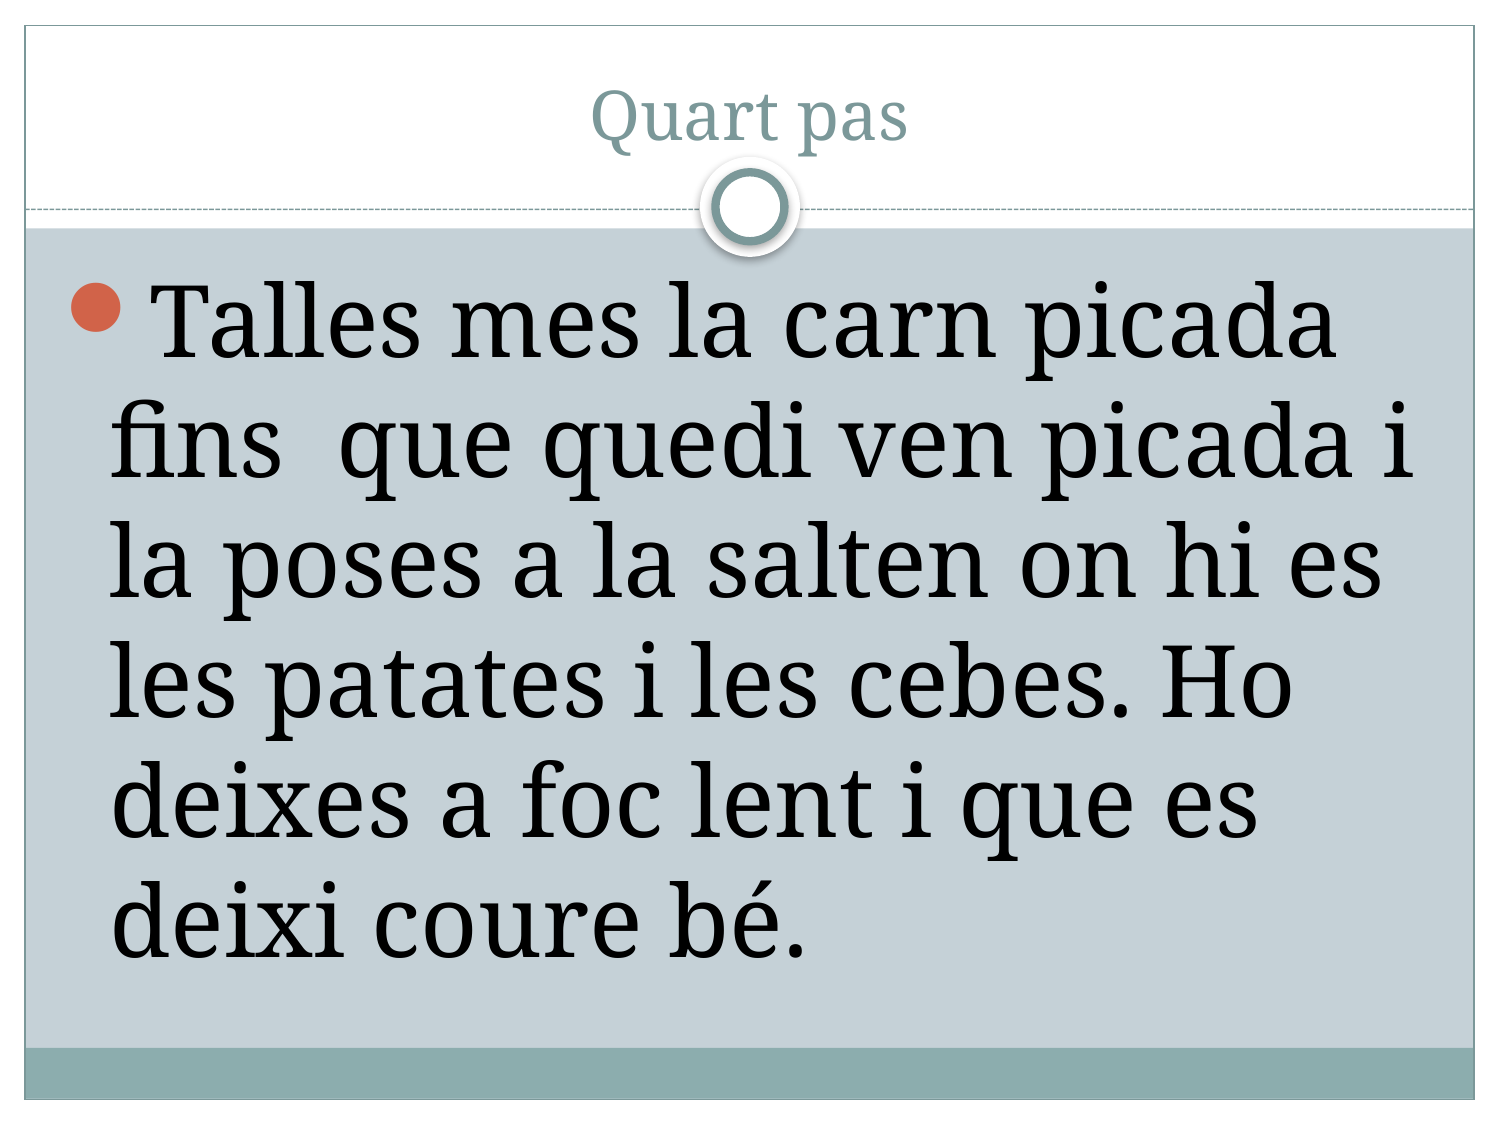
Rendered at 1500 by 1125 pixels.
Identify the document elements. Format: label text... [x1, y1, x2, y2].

list Talles mes la carn picada fins que quedi ven picada i la poses a la salten on hi es les patates i les cebes. Ho deixes a foc lent i que es deixi coure bé. [49, 250, 1445, 1001]
title Quart pas [49, 37, 1450, 162]
